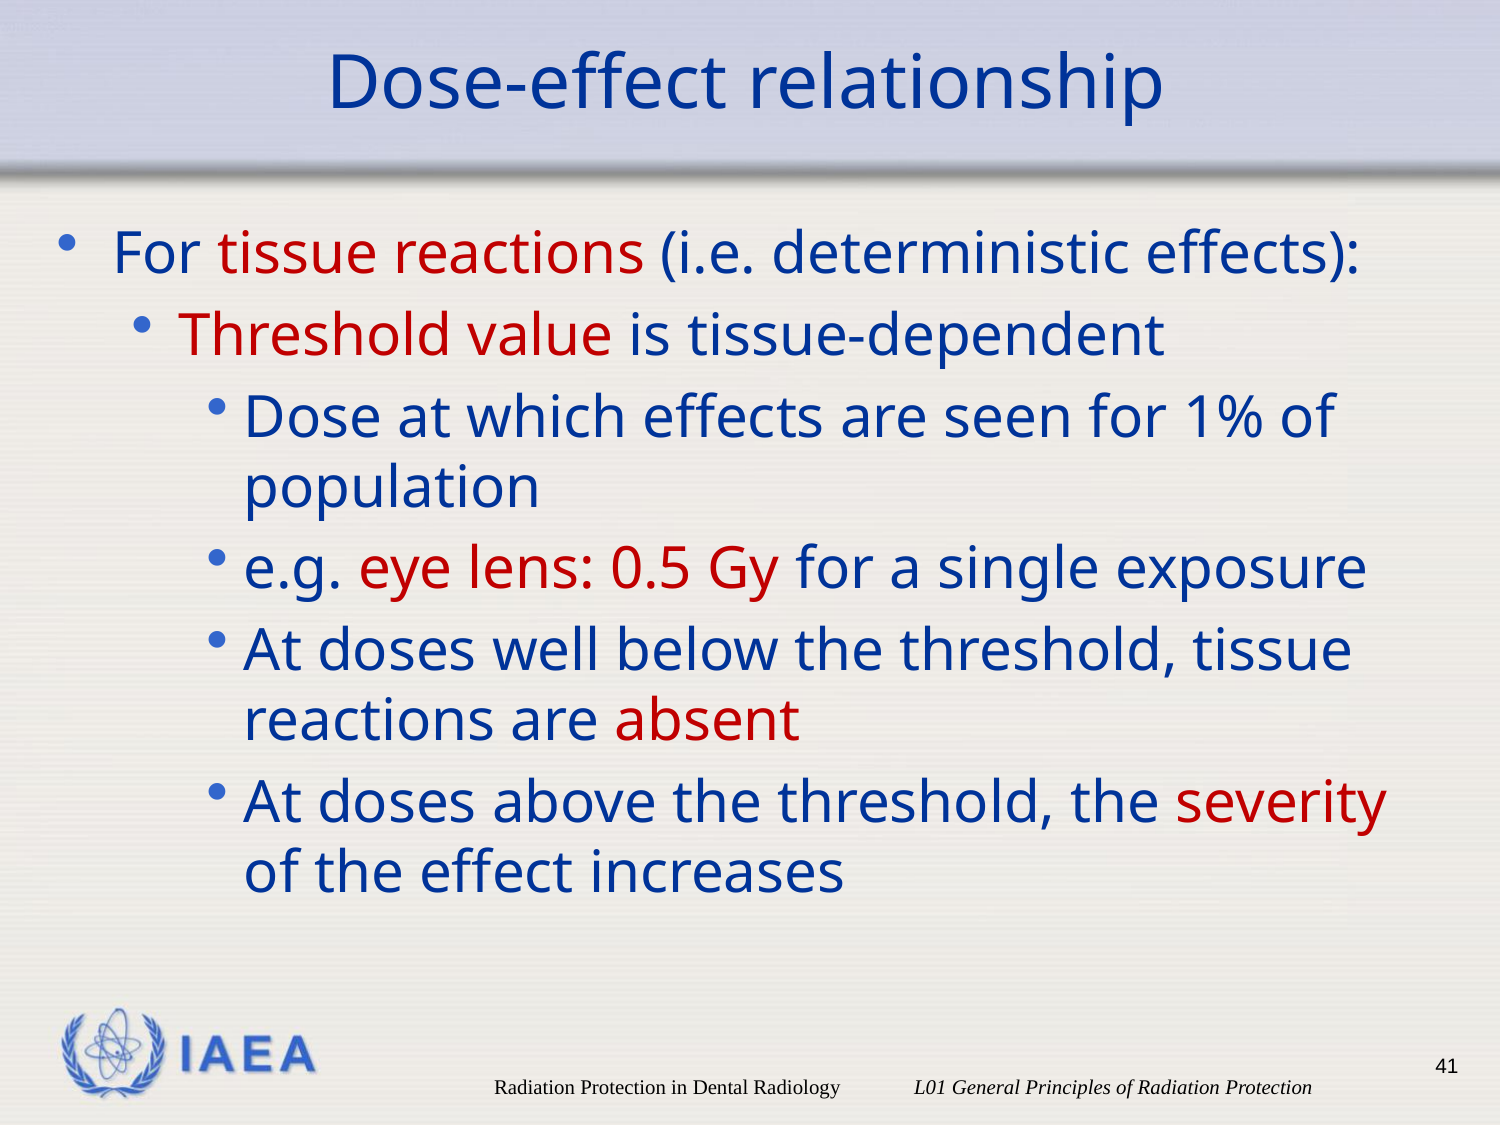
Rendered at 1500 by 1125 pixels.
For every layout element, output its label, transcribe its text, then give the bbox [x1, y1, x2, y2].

picture [0, 0, 1500, 1125]
text_box Radiation Protection in Dental Radiology L01 General Principles of Radiation Protection [454, 1065, 1353, 1106]
slide_number 41 [1389, 1044, 1474, 1093]
title Dose-effect relationship [46, 15, 1447, 142]
list For tissue reactions (i.e. deterministic effects): Threshold value is tissue-dependent Dose at which effects are seen for 1% of population e.g. eye lens: 0.5 Gy for a single exposure At doses well below the threshold, tissue reactions are absent At doses above the threshold, the severity of the effect increases [41, 207, 1460, 884]
